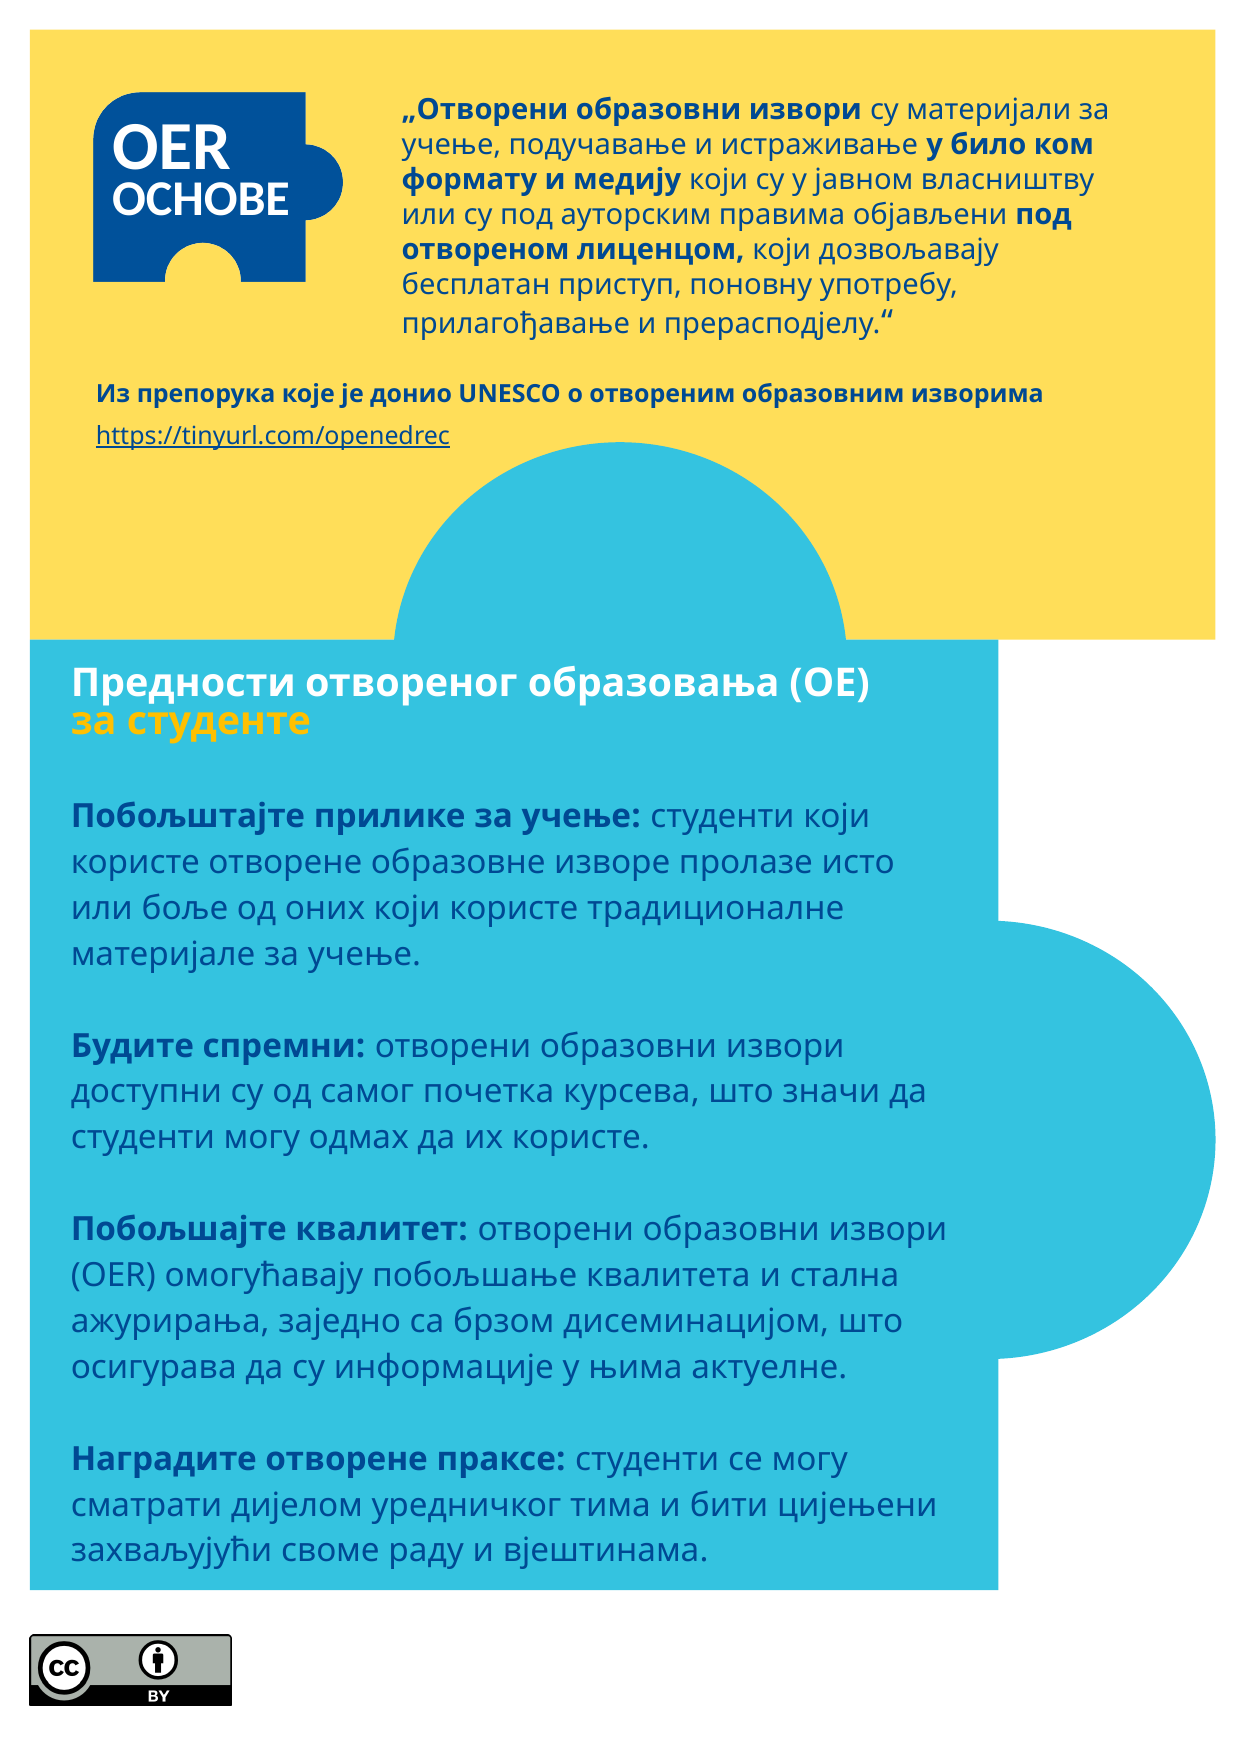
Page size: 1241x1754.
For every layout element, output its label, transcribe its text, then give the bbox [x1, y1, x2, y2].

text_box [393, 463, 847, 651]
text_box [29, 639, 999, 1591]
text_box [29, 29, 1216, 639]
text_box [974, 920, 1216, 1360]
picture [93, 92, 343, 282]
text_box Предности отвореног образовања (ОЕ) за студенте Побољштајте прилике за учење: студенти који користе отворене образовне изворе пролазе исто или боље од оних који користе традиционалне материјале за учење. Будите спремни: отворени образовни извори доступни су од самог почетка курсева, што значи да студенти могу одмах да их користе. Побољшајте квалитет: отворени образовни извори (OER) омогућавају побољшање квалитета и стална ажурирања, заједно са брзом дисеминацијом, што осигурава да су информације у њима актуелне. Наградите отворене праксе: студенти се могу сматрати дијелом уредничког тима и бити цијењени захваљујући своме раду и вјештинама. [55, 651, 974, 1584]
text_box „Отворени образовни извори су материјали за учење, подучавање и истраживање у било ком формату и медију који су у јавном власништву или су под ауторским правима објављени под отвореном лиценцом, који дозвољавају бесплатан приступ, поновну употребу, прилагођавање и прерасподјелу.“ [386, 75, 1147, 355]
text_box Из препорука које је донио UNESCO о отвореним образовним изворима https://tinyurl.com/openedrec [80, 375, 1241, 463]
picture [29, 1634, 233, 1706]
text_box [719, 463, 1216, 640]
